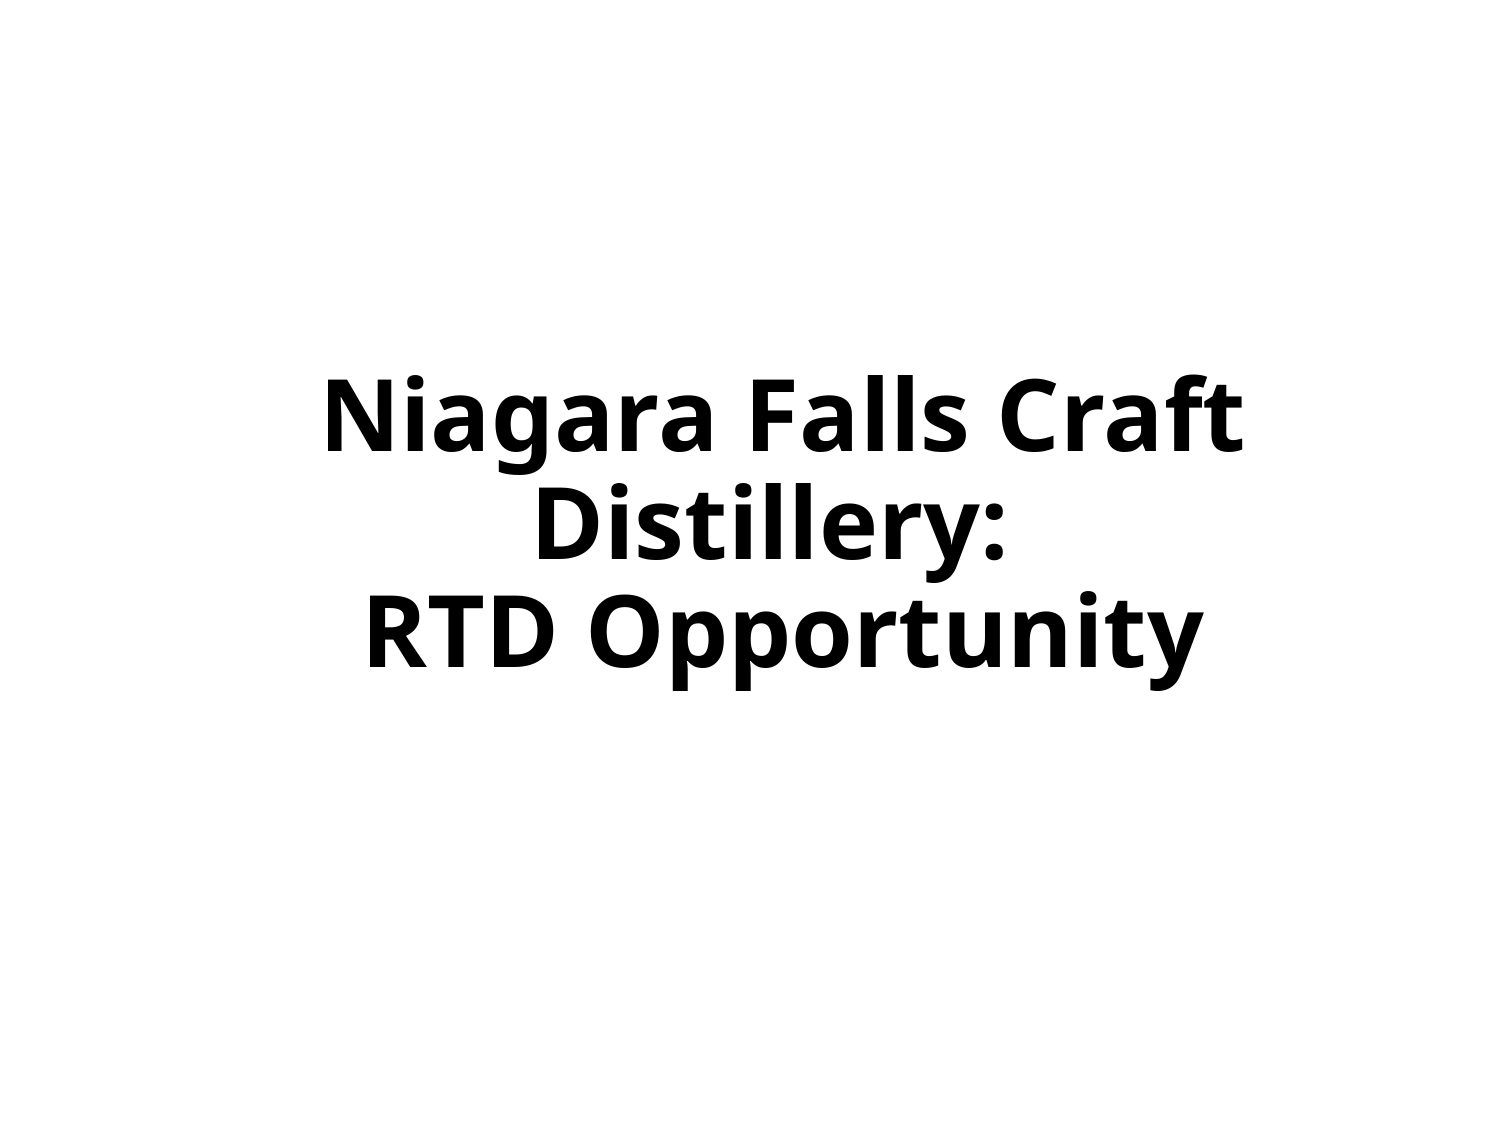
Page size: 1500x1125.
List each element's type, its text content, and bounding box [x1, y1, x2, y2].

title Niagara Falls Craft Distillery: RTD Opportunity [136, 470, 1431, 584]
